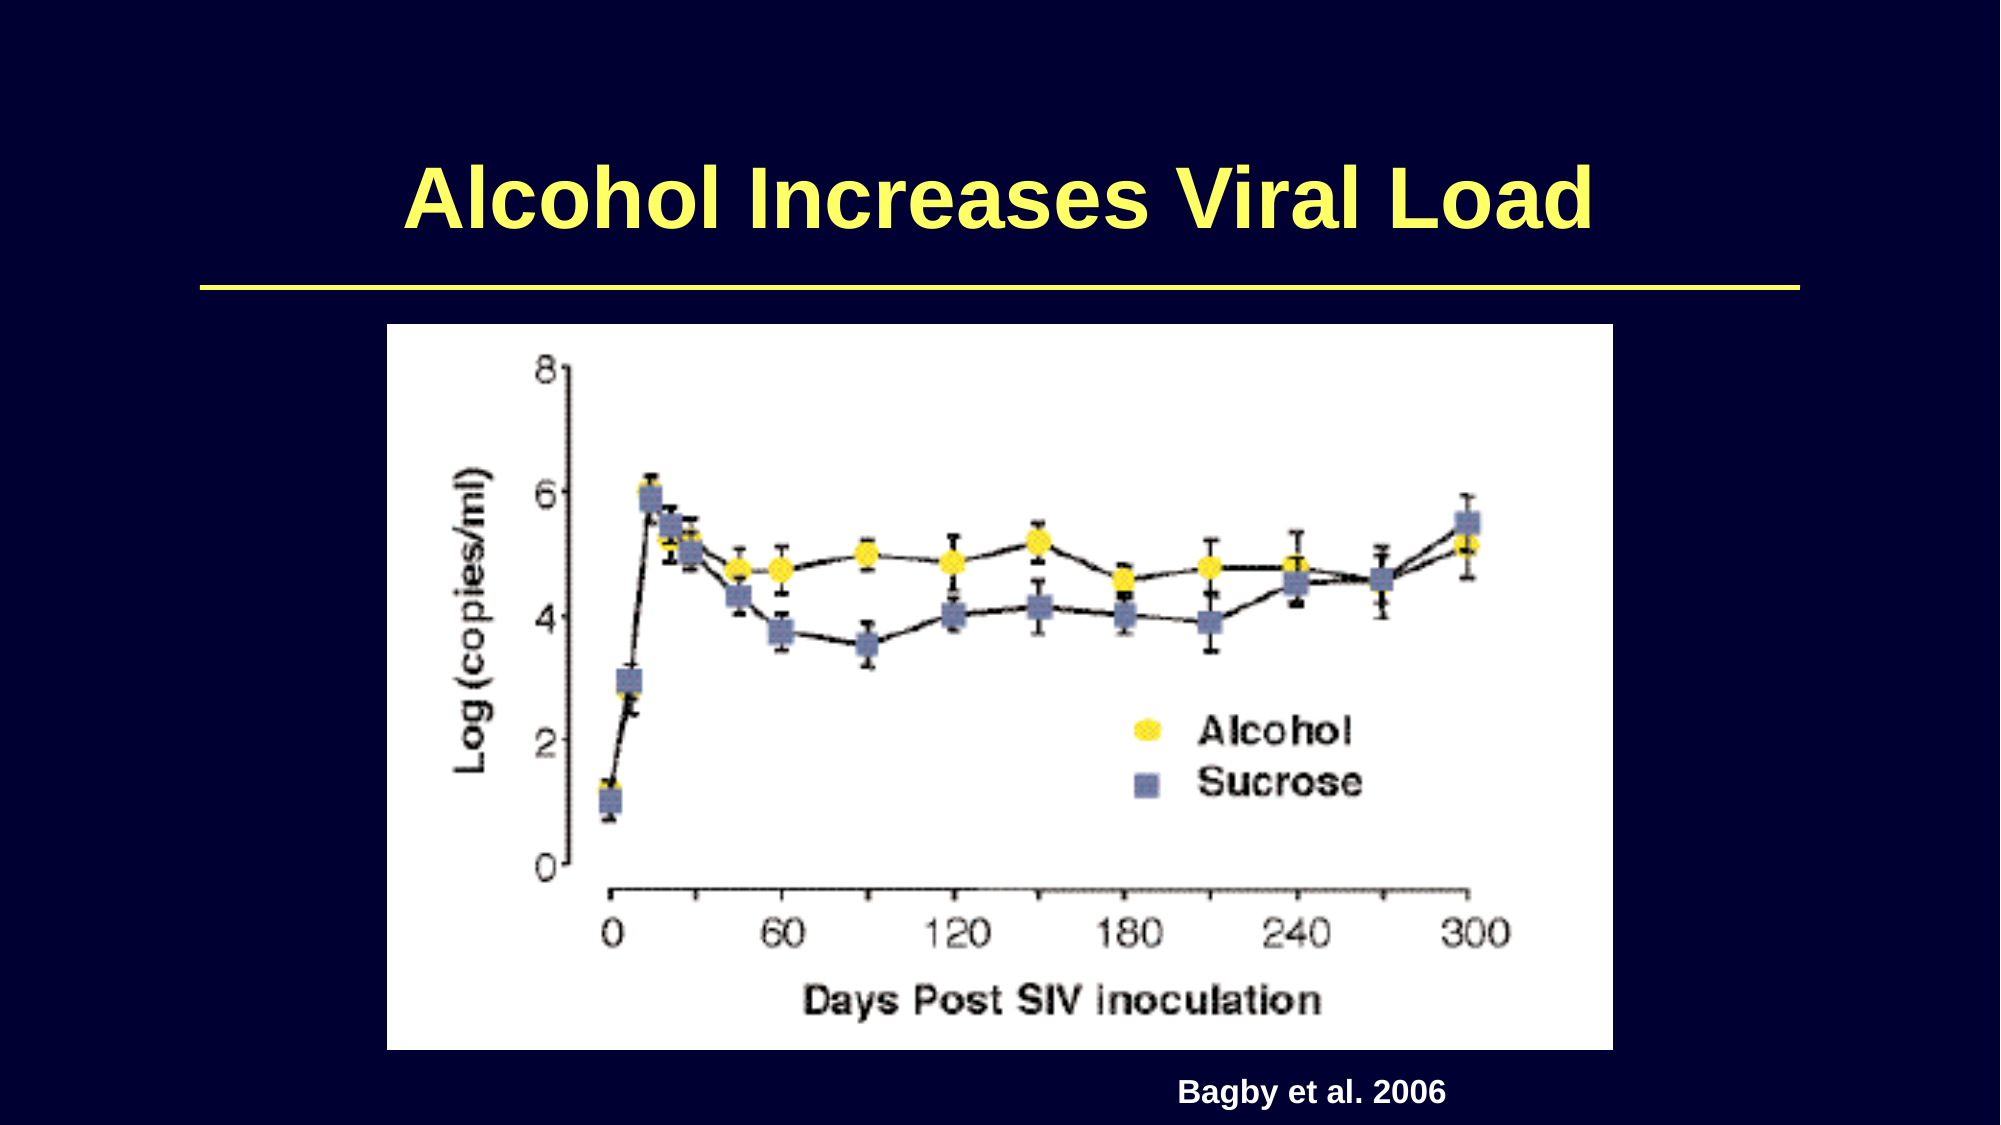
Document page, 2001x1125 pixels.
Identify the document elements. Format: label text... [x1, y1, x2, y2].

picture [386, 324, 1614, 1051]
title Alcohol Increases Viral Load [149, 99, 1851, 288]
text_box Bagby et al. 2006 [1162, 1062, 1550, 1118]
